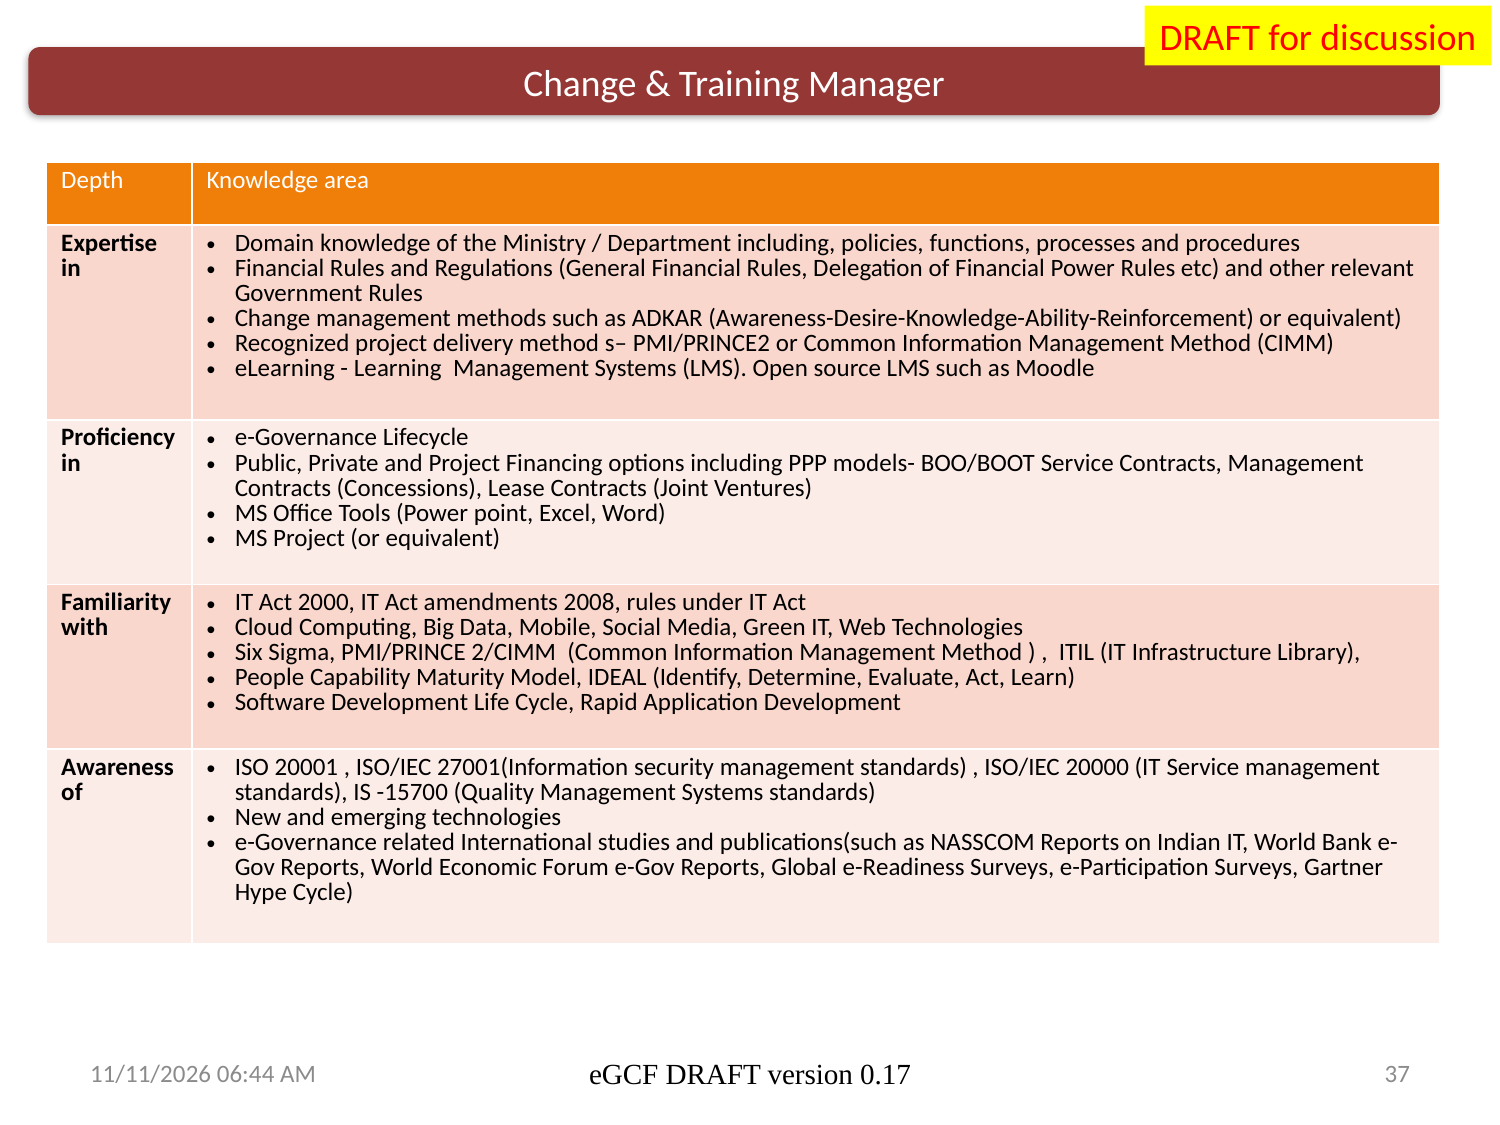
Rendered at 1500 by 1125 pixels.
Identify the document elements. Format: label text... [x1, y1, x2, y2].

table_cell e-Governance Lifecycle Public, Private and Project Financing options including PPP models- BOO/BOOT Service Contracts, Management Contracts (Concessions), Lease Contracts (Joint Ventures) MS Office Tools (Power point, Excel, Word) MS Project (or equivalent) [193, 421, 1439, 584]
table_cell Proficiency in [47, 421, 191, 584]
text_box DRAFT for discussion [1144, 5, 1492, 66]
table_cell ISO 20001 , ISO/IEC 27001(Information security management standards) , ISO/IEC 20000 (IT Service management standards), IS -15700 (Quality Management Systems standards) New and emerging technologies e-Governance related International studies and publications(such as NASSCOM Reports on Indian IT, World Bank e-Gov Reports, World Economic Forum e-Gov Reports, Global e-Readiness Surveys, e-Participation Surveys, Gartner Hype Cycle) [193, 750, 1439, 943]
table_cell IT Act 2000, IT Act amendments 2008, rules under IT Act Cloud Computing, Big Data, Mobile, Social Media, Green IT, Web Technologies Six Sigma, PMI/PRINCE 2/CIMM (Common Information Management Method ) , ITIL (IT Infrastructure Library), People Capability Maturity Model, IDEAL (Identify, Determine, Evaluate, Act, Learn) Software Development Life Cycle, Rapid Application Development [193, 585, 1439, 748]
table_header Knowledge area [193, 163, 1439, 224]
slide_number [75, 1042, 425, 1103]
text_box Change & Training Manager [27, 46, 1441, 116]
table_cell Expertise in [47, 226, 191, 419]
slide_number 37 [1074, 1042, 1425, 1103]
table_cell Awareness of [47, 750, 191, 943]
table_cell Domain knowledge of the Ministry / Department including, policies, functions, processes and procedures Financial Rules and Regulations (General Financial Rules, Delegation of Financial Power Rules etc) and other relevant Government Rules Change management methods such as ADKAR (Awareness-Desire-Knowledge-Ability-Reinforcement) or equivalent) Recognized project delivery method s– PMI/PRINCE2 or Common Information Management Method (CIMM) eLearning - Learning Management Systems (LMS). Open source LMS such as Moodle [193, 226, 1439, 419]
table_header Depth [47, 163, 191, 224]
table_cell Familiarity with [47, 585, 191, 748]
footer eGCF DRAFT version 0.17 [512, 1042, 988, 1103]
